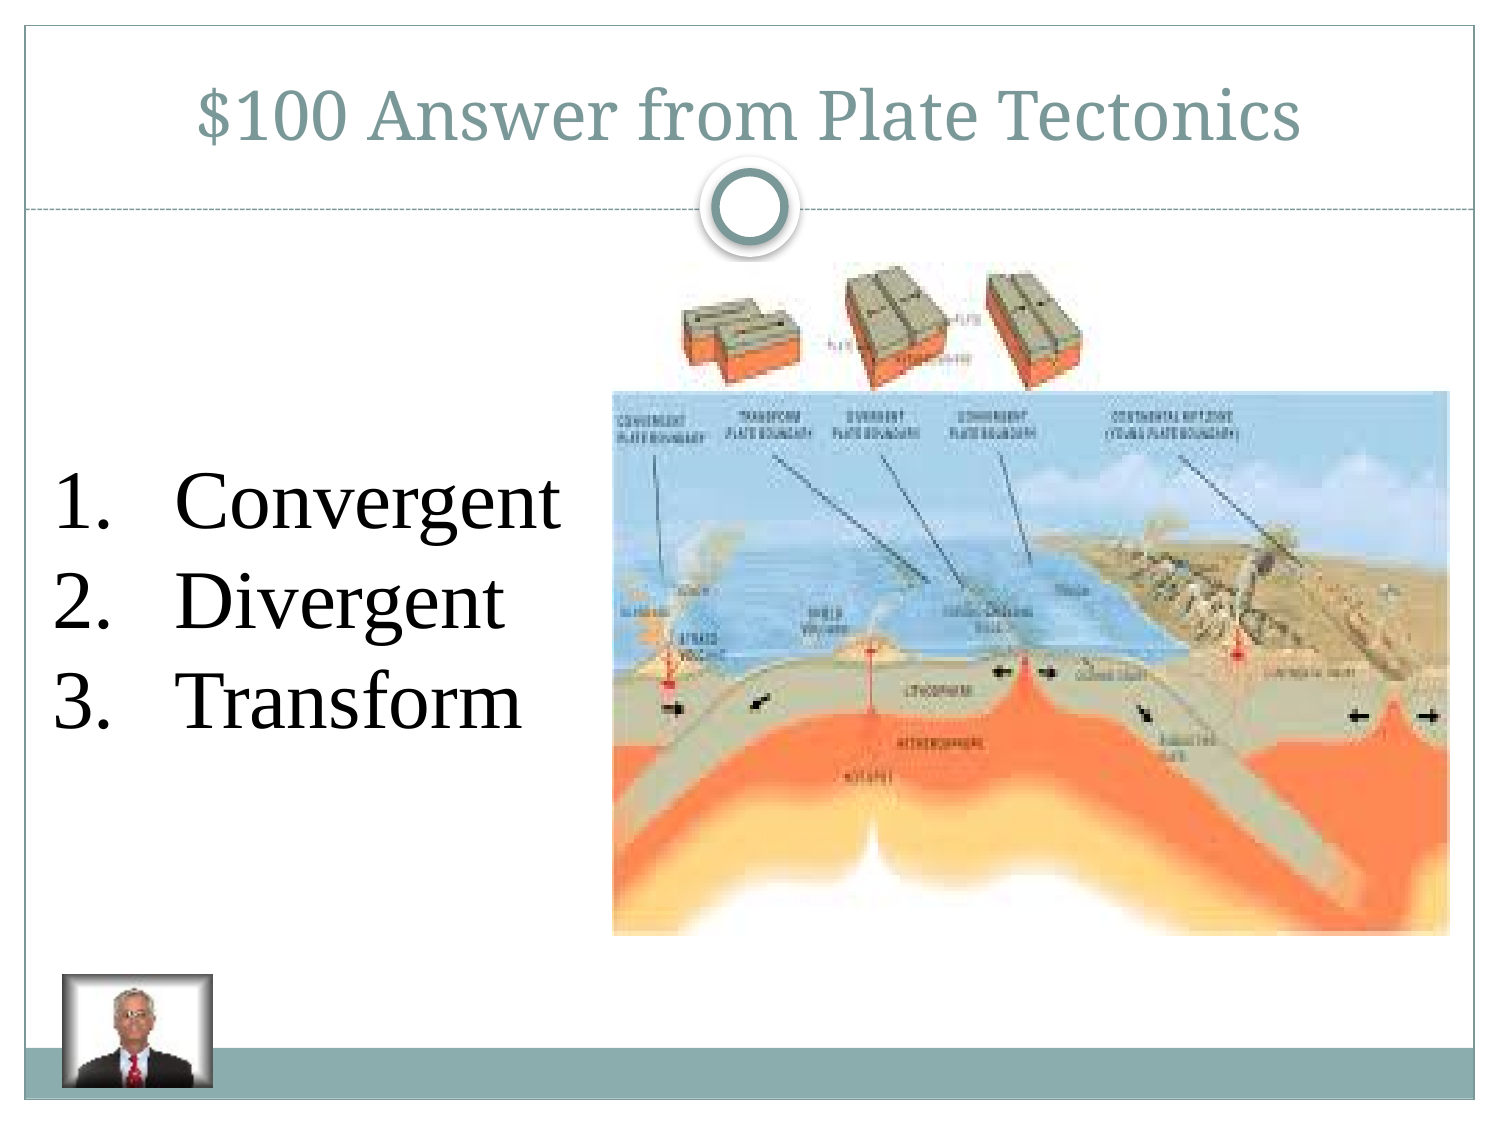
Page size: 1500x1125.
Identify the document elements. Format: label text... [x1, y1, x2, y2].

picture [62, 974, 213, 1088]
picture [612, 262, 1451, 936]
title $100 Answer from Plate Tectonics [49, 37, 1450, 162]
text_box Convergent Divergent Transform [37, 437, 605, 753]
